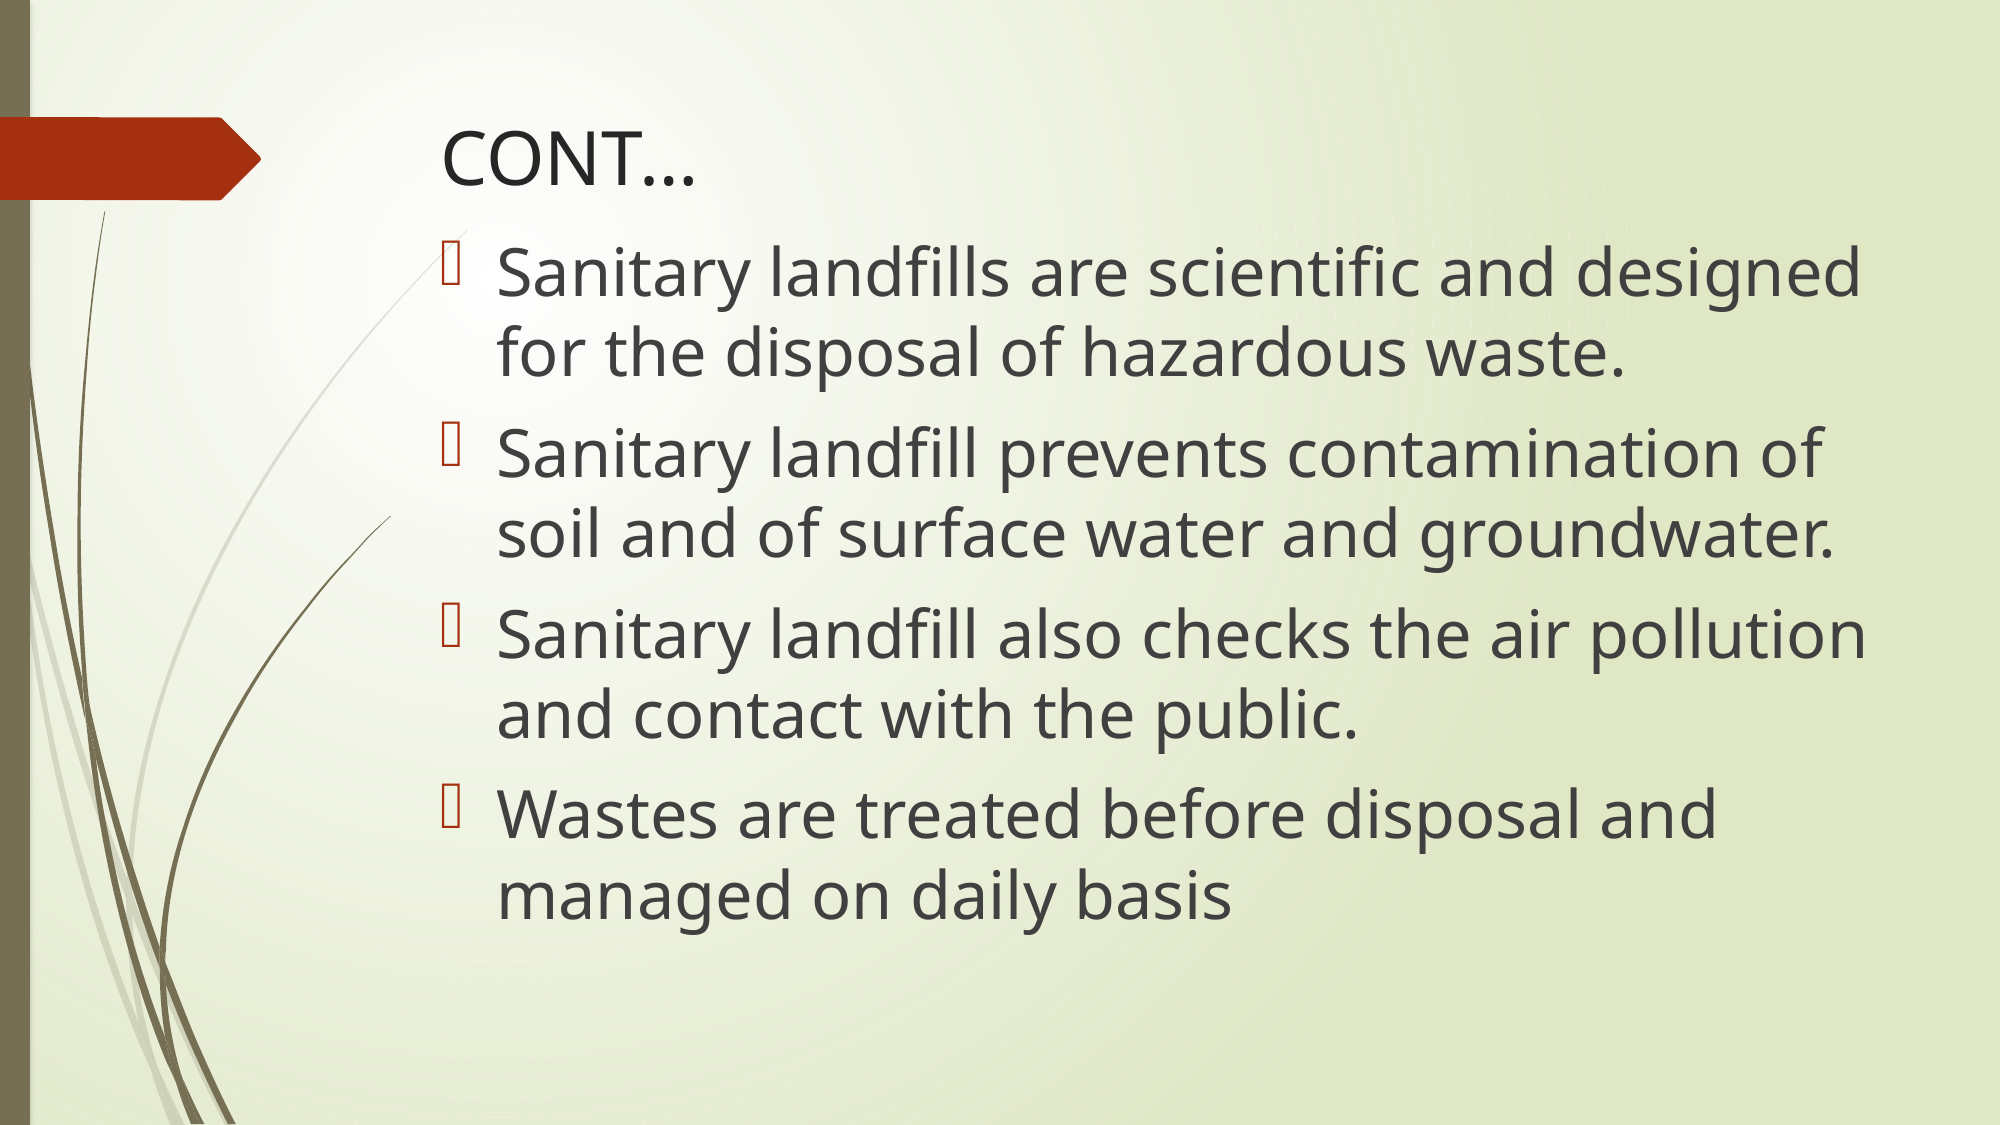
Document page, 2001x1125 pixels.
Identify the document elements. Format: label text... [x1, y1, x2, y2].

title CONT… [425, 102, 1888, 221]
list Sanitary landfills are scientific and designed for the disposal of hazardous waste. Sanitary landfill prevents contamination of soil and of surface water and groundwater. Sanitary landfill also checks the air pollution and contact with the public. Wastes are treated before disposal and managed on daily basis [424, 221, 1888, 1107]
